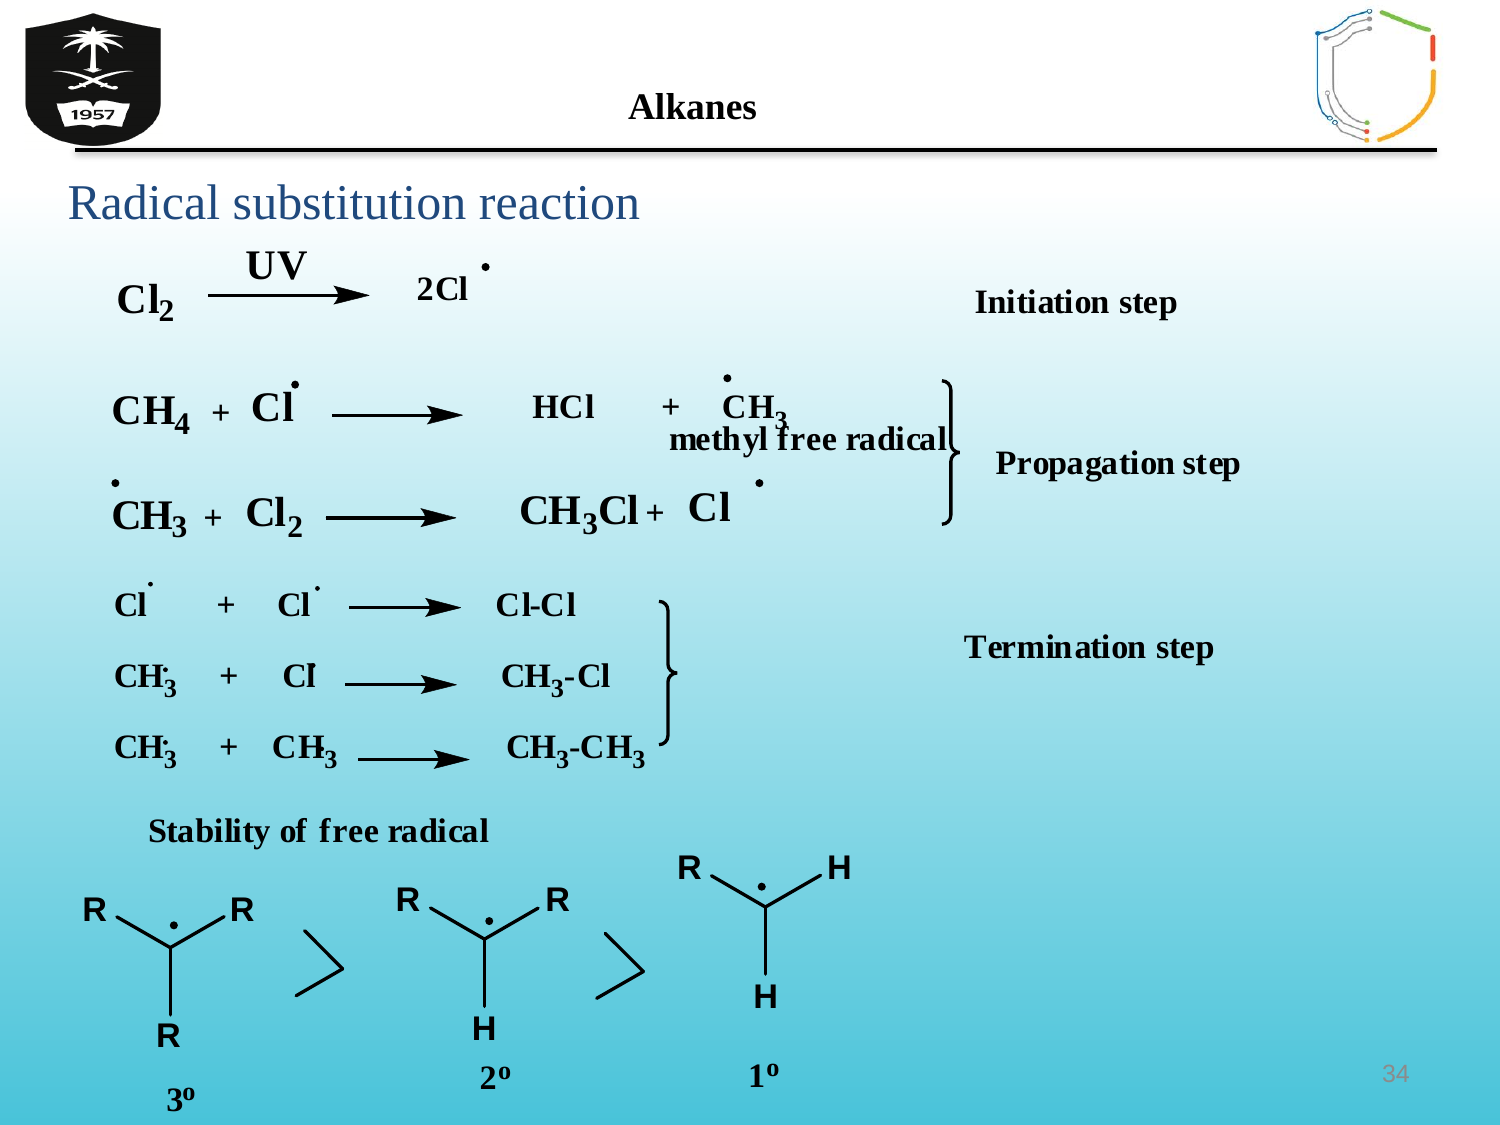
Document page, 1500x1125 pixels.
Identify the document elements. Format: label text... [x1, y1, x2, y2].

text_box Radical substitution reaction [52, 162, 656, 238]
slide_number 34 [1251, 1042, 1425, 1103]
text_box Alkanes [613, 74, 773, 135]
picture [24, 12, 163, 151]
picture [1287, 0, 1463, 165]
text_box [74, 241, 1248, 1125]
